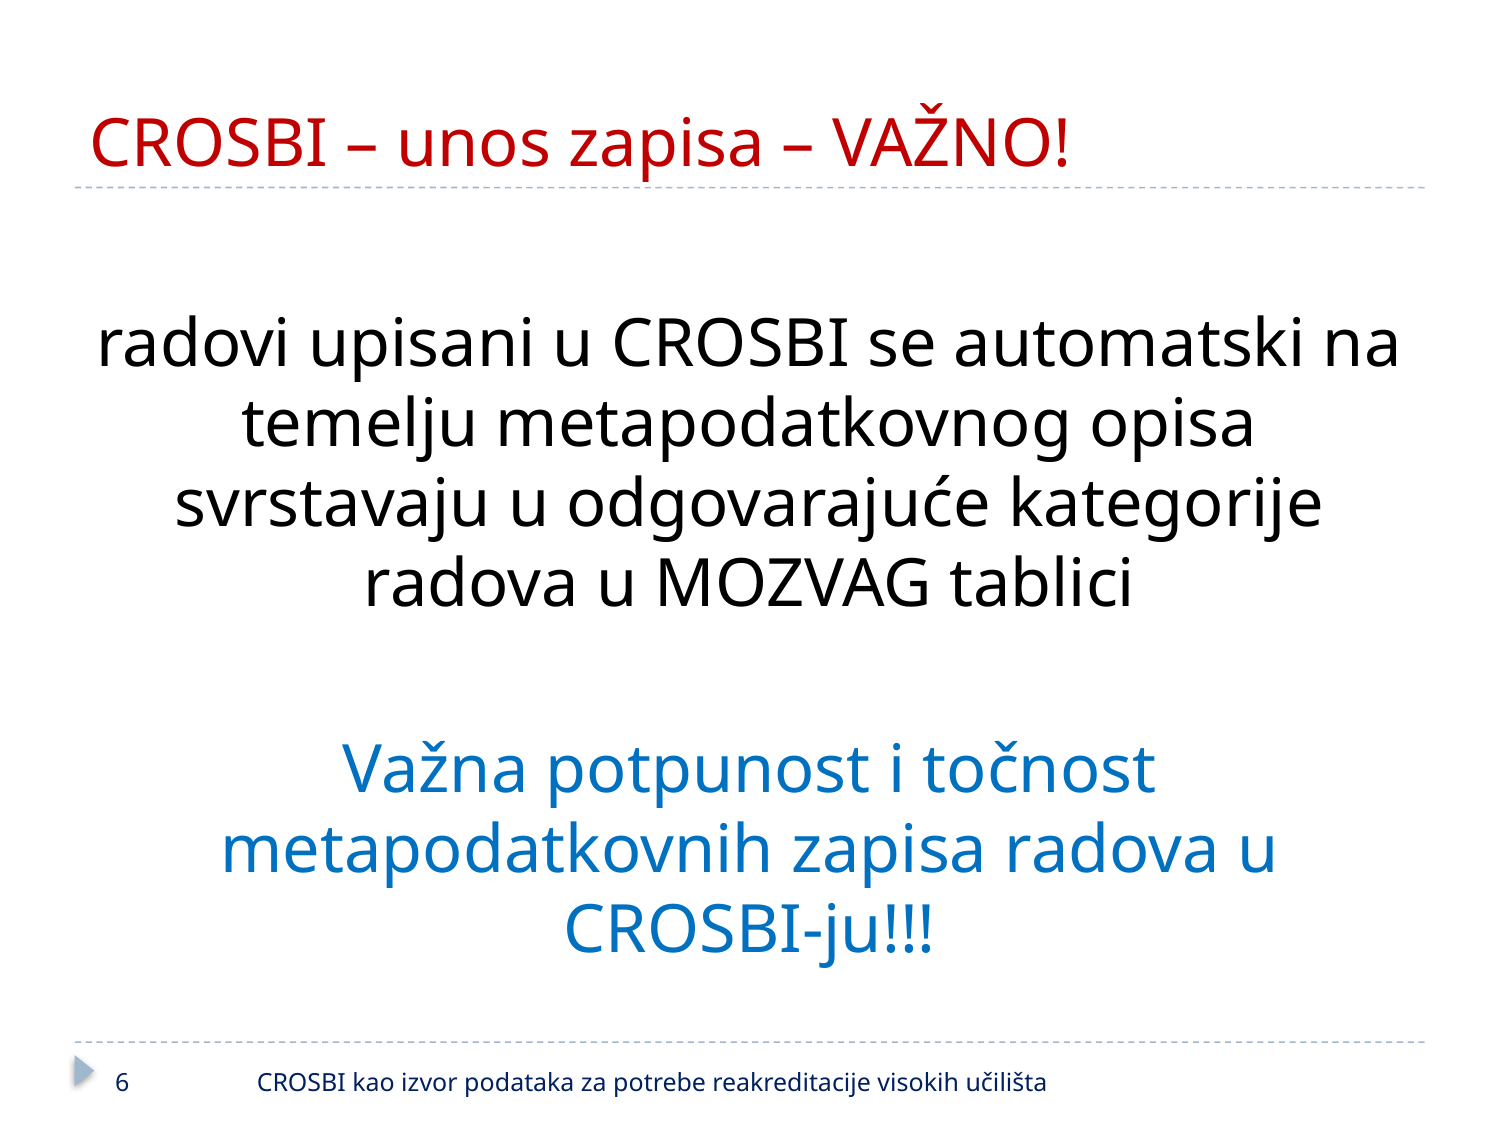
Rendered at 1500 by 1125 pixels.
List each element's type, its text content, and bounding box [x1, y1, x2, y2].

footer CROSBI kao izvor podataka za potrebe reakreditacije visokih učilišta [242, 1058, 1164, 1119]
title CROSBI – unos zapisa – VAŽNO! [75, 24, 1425, 188]
slide_number 6 [100, 1058, 207, 1119]
list radovi upisani u CROSBI se automatski na temelju metapodatkovnog opisa svrstavaju u odgovarajuće kategorije radova u MOZVAG tablici Važna potpunost i točnost metapodatkovnih zapisa radova u CROSBI-ju!!! [75, 200, 1425, 1010]
